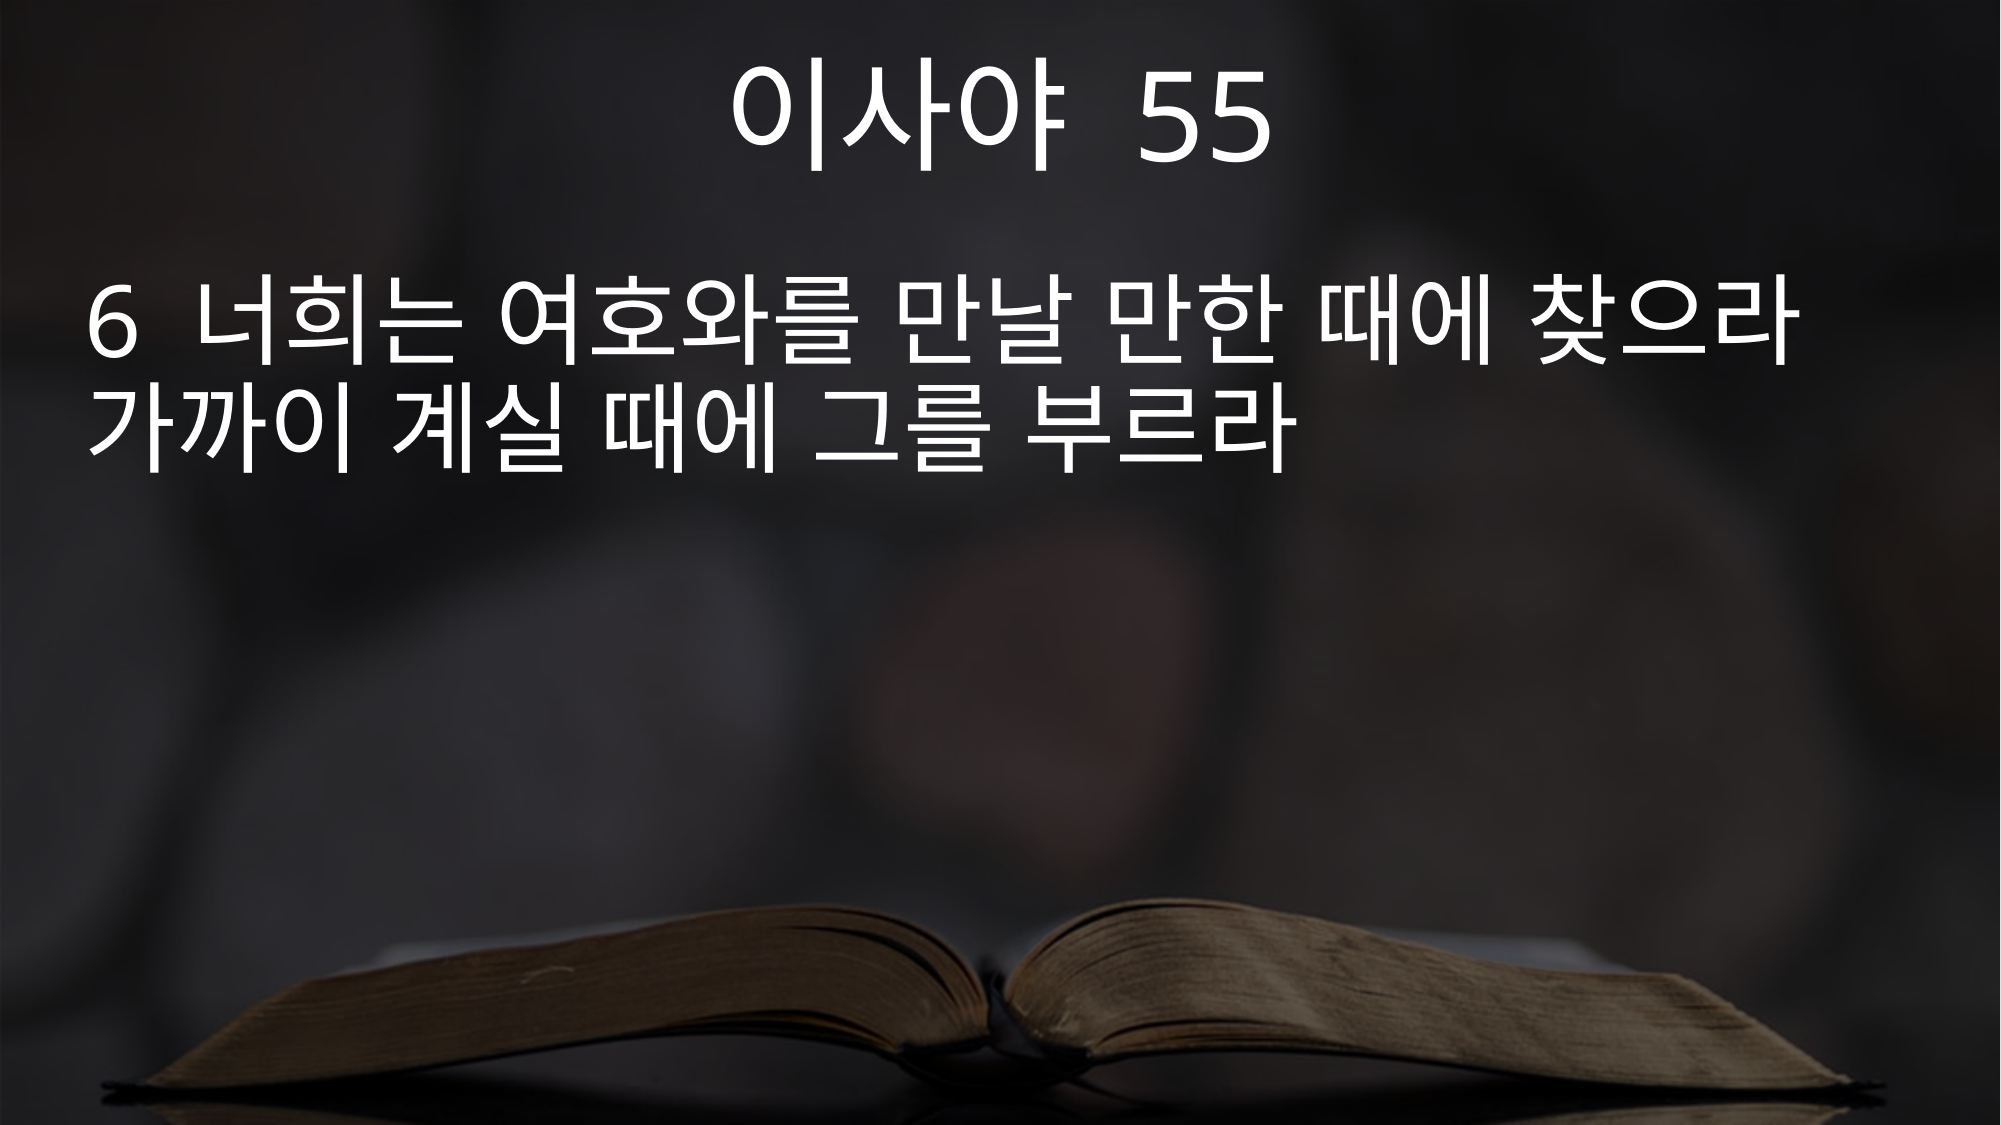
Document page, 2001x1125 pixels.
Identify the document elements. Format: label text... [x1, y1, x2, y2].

list 6 너희는 여호와를 만날 만한 때에 찾으라 가까이 계실 때에 그를 부르라 [69, 263, 1953, 423]
picture [0, 0, 2001, 1125]
footer 이사야 55 [0, 32, 2000, 192]
